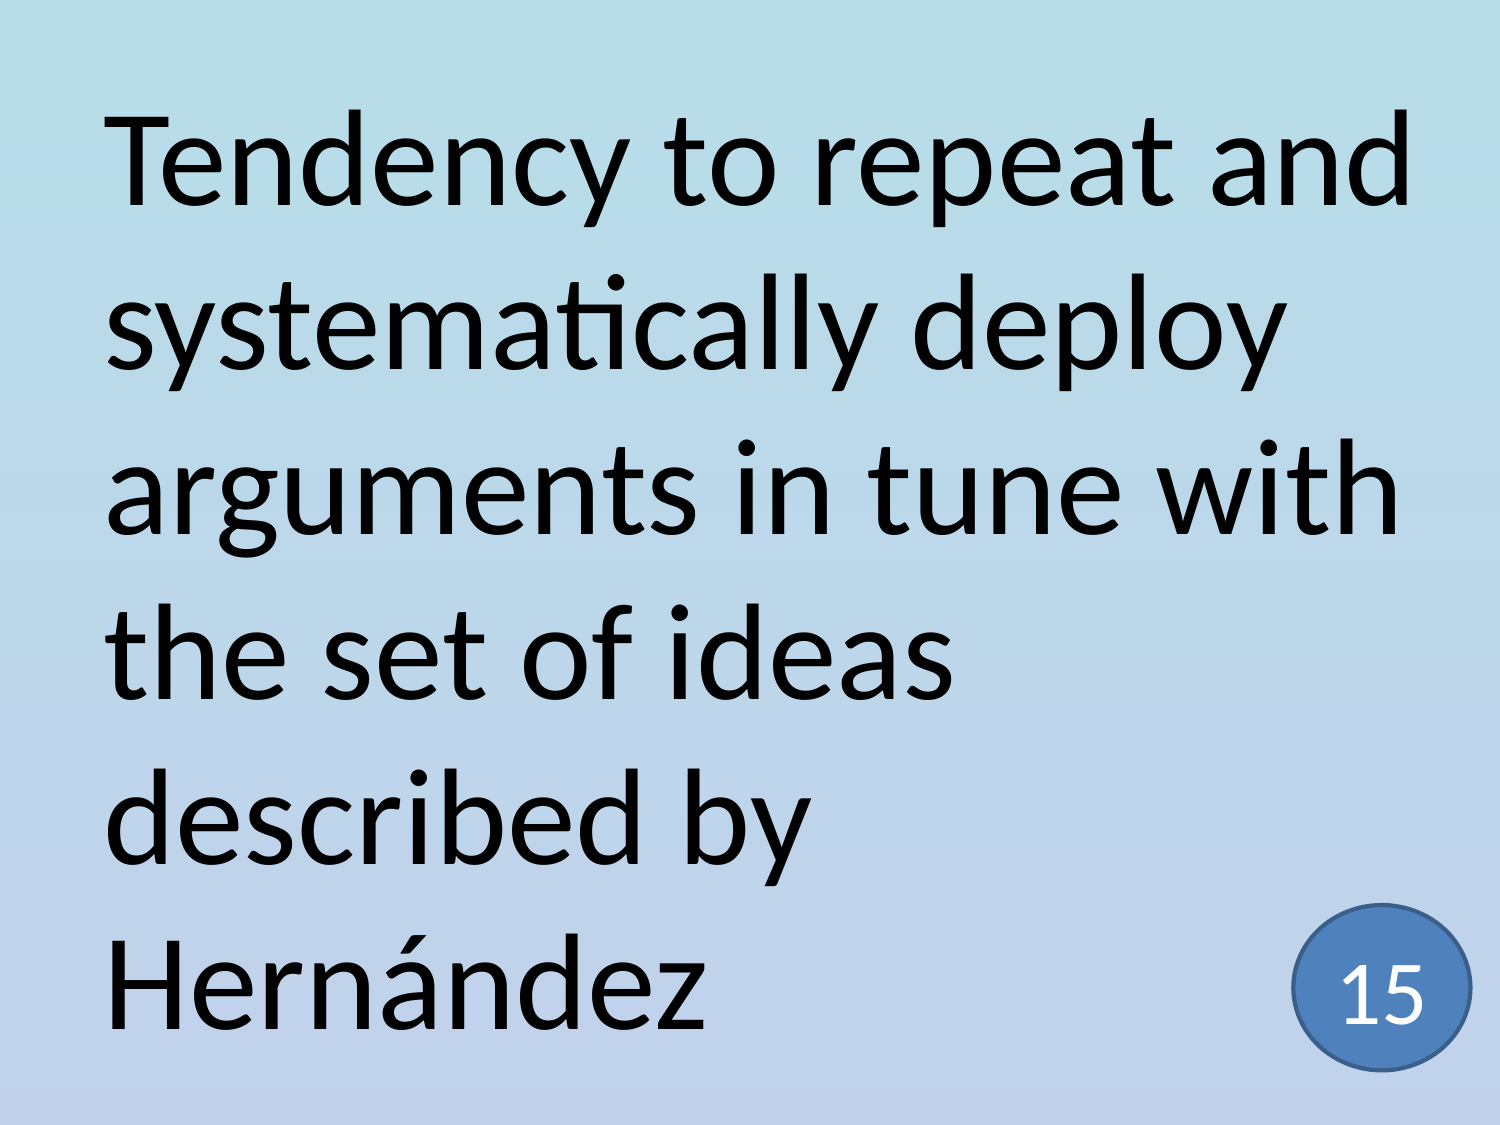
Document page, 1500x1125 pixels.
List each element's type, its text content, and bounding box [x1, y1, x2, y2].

title Tendency to repeat and systematically deploy arguments in tune with the set of ideas described by Hernández [88, 54, 1439, 1071]
text_box 15 [1291, 902, 1473, 1073]
